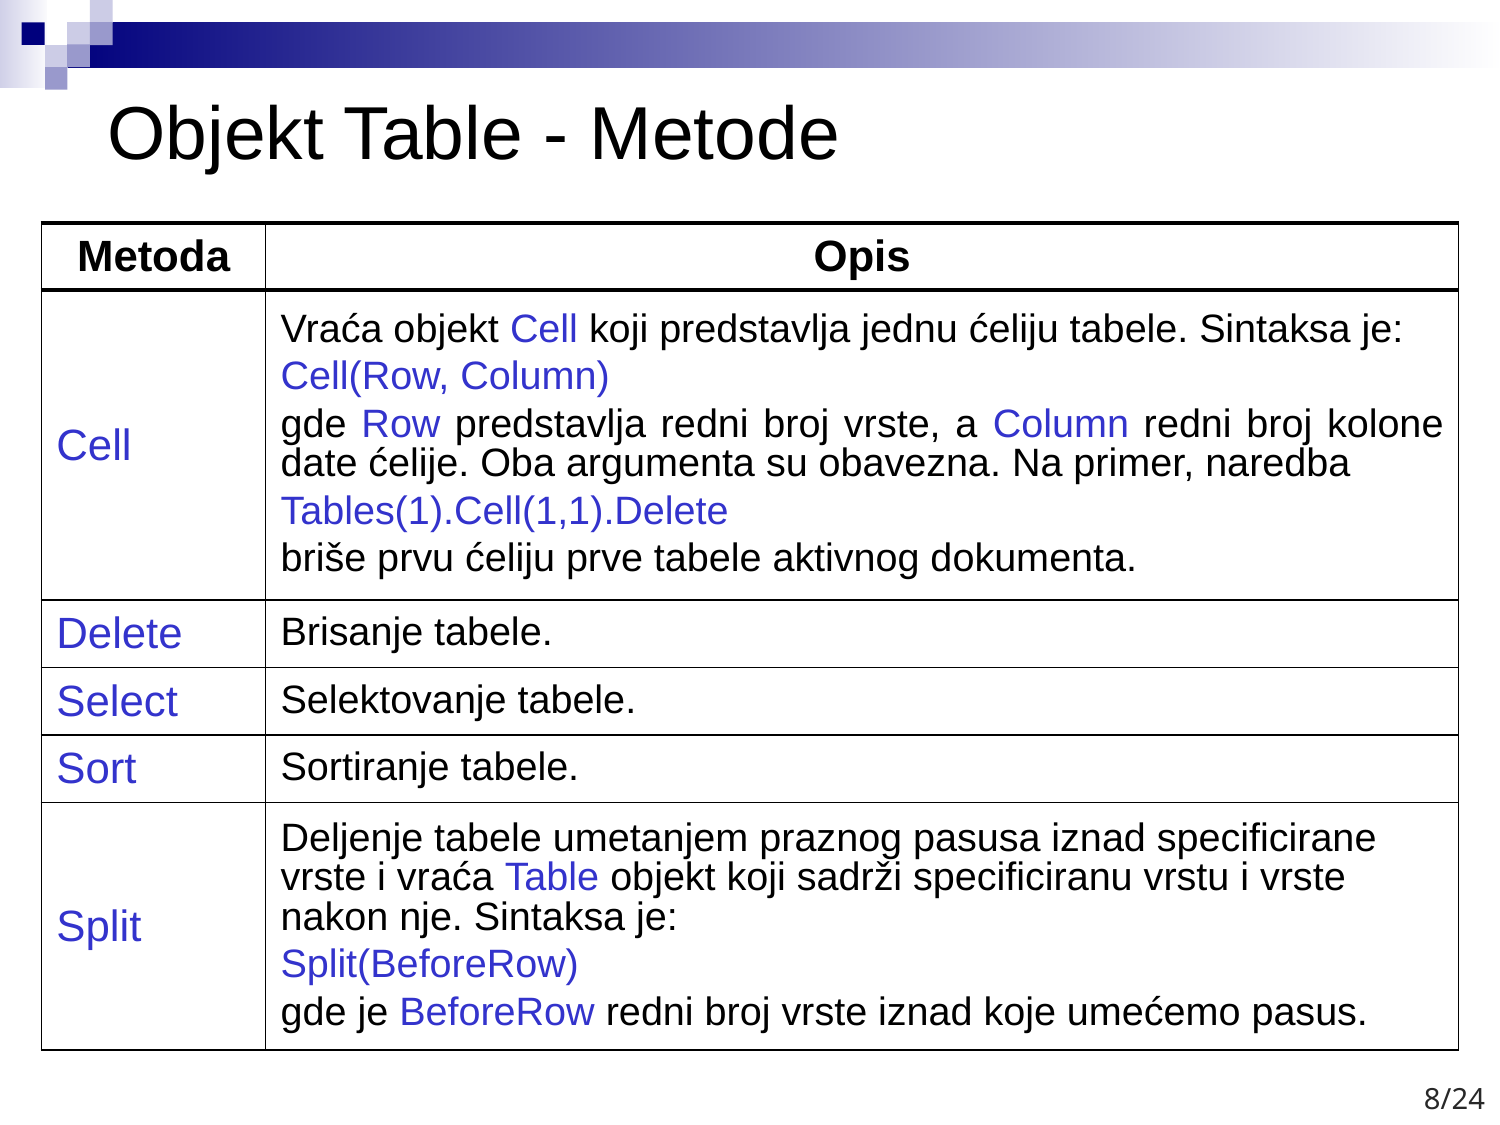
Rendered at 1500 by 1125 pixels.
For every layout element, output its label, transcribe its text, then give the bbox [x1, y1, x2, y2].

table_cell Sortiranje tabele. [266, 736, 1458, 802]
table_cell Delete [42, 601, 265, 667]
table_cell Cell [42, 292, 265, 599]
table_cell Sort [42, 736, 265, 802]
table_cell Brisanje tabele. [266, 601, 1458, 667]
table_cell Selektovanje tabele. [266, 668, 1458, 734]
table_cell Split [42, 803, 265, 1049]
title Objekt Table - Metode [92, 75, 869, 185]
table_cell Deljenje tabele umetanjem praznog pasusa iznad specificirane vrste i vraća Table objekt koji sadrži specificiranu vrstu i vrste nakon nje. Sintaksa je: Split(BeforeRow) gde je BeforeRow redni broj vrste iznad koje umećemo pasus. [266, 803, 1458, 1049]
table_header Metoda [42, 225, 265, 288]
table_header Opis [266, 225, 1458, 288]
table_cell Vraća objekt Cell koji predstavlja jednu ćeliju tabele. Sintaksa je: Cell(Row, Column) gde Row predstavlja redni broj vrste, a Column redni broj kolone date ćelije. Oba argumenta su obavezna. Na primer, naredba Tables(1).Cell(1,1).Delete briše prvu ćeliju prve tabele aktivnog dokumenta. [266, 292, 1458, 599]
text_box 8/24 [1374, 1072, 1500, 1123]
table_cell Select [42, 668, 265, 734]
